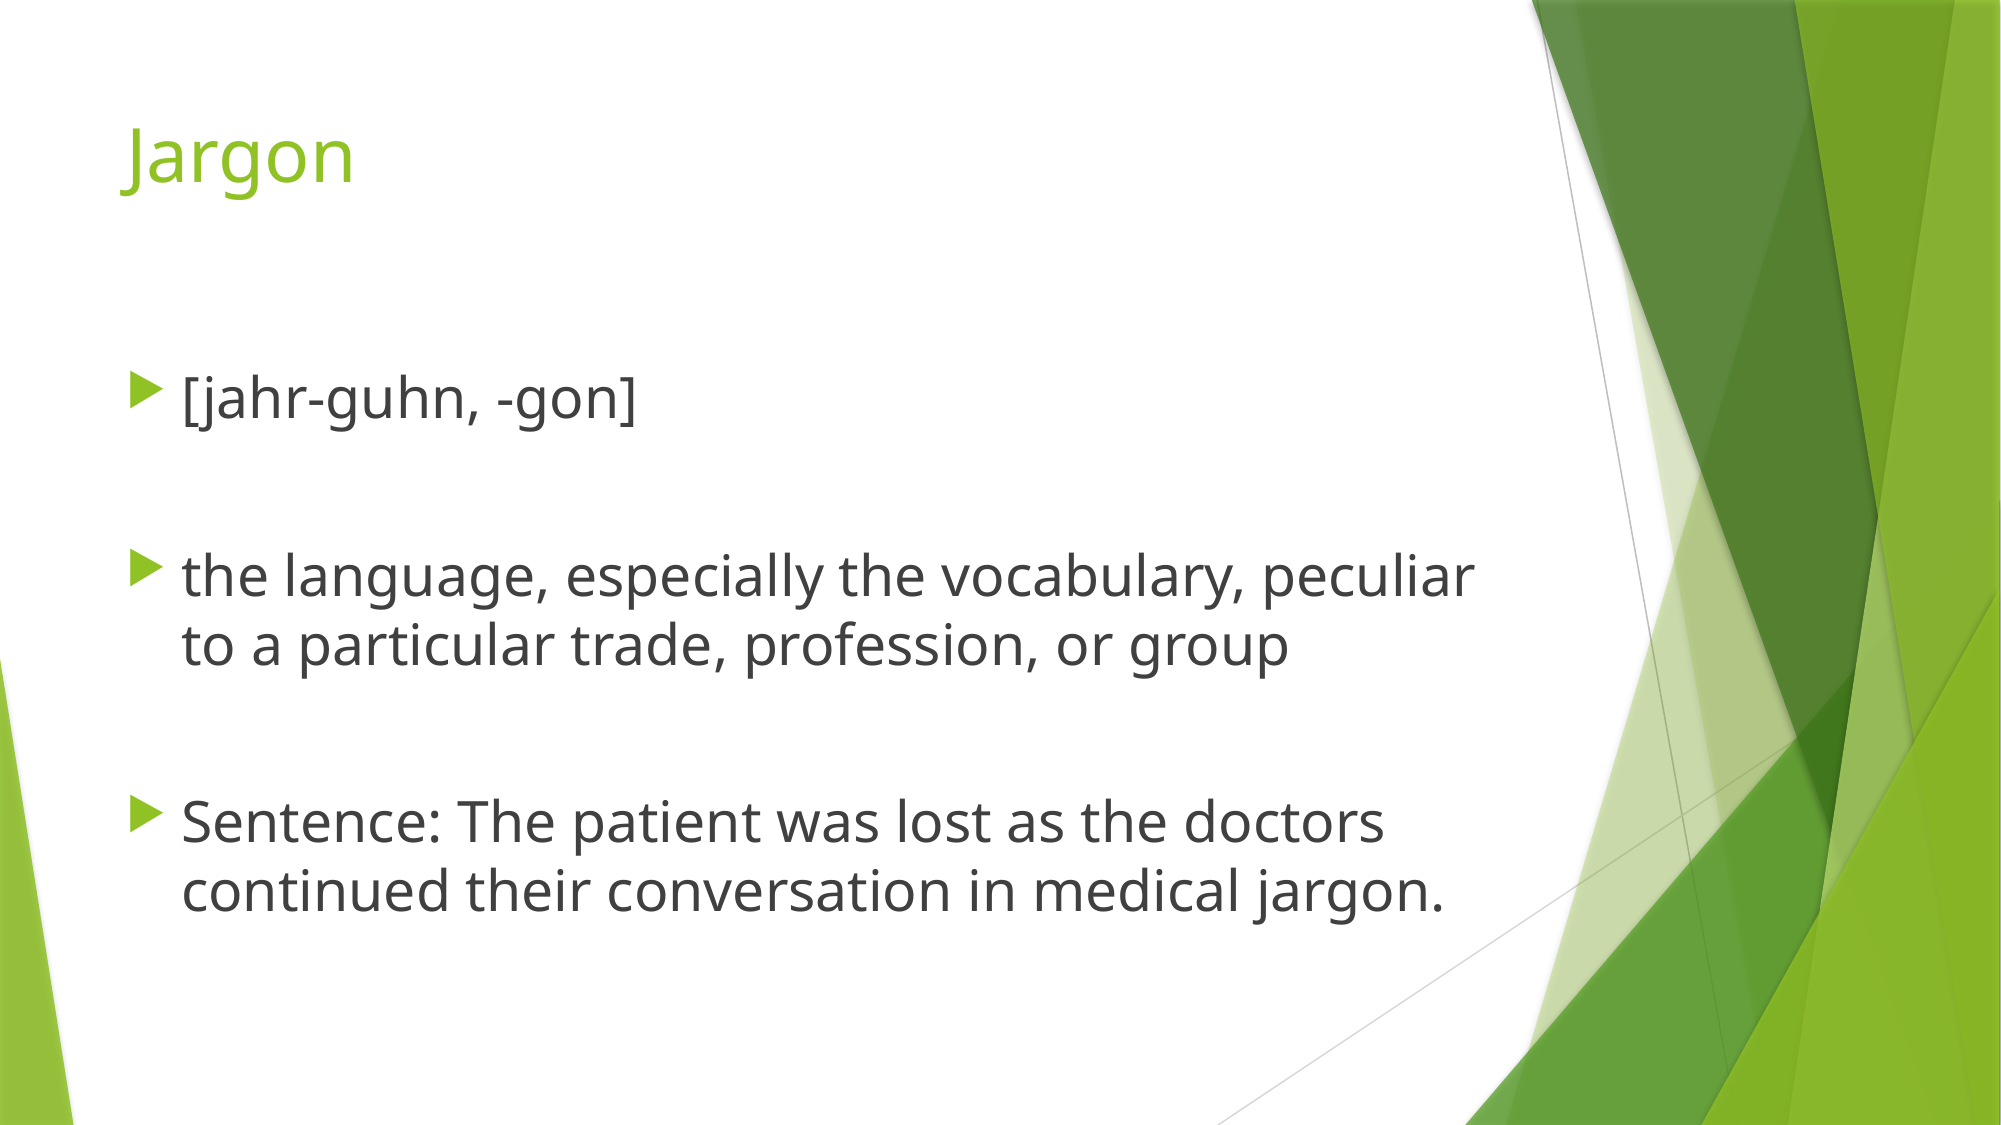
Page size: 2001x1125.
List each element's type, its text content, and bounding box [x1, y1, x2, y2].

title Jargon [111, 99, 1522, 317]
list [jahr-guhn, -gon] the language, especially the vocabulary, peculiar to a particular trade, profession, or group Sentence: The patient was lost as the doctors continued their conversation in medical jargon. [111, 354, 1522, 992]
